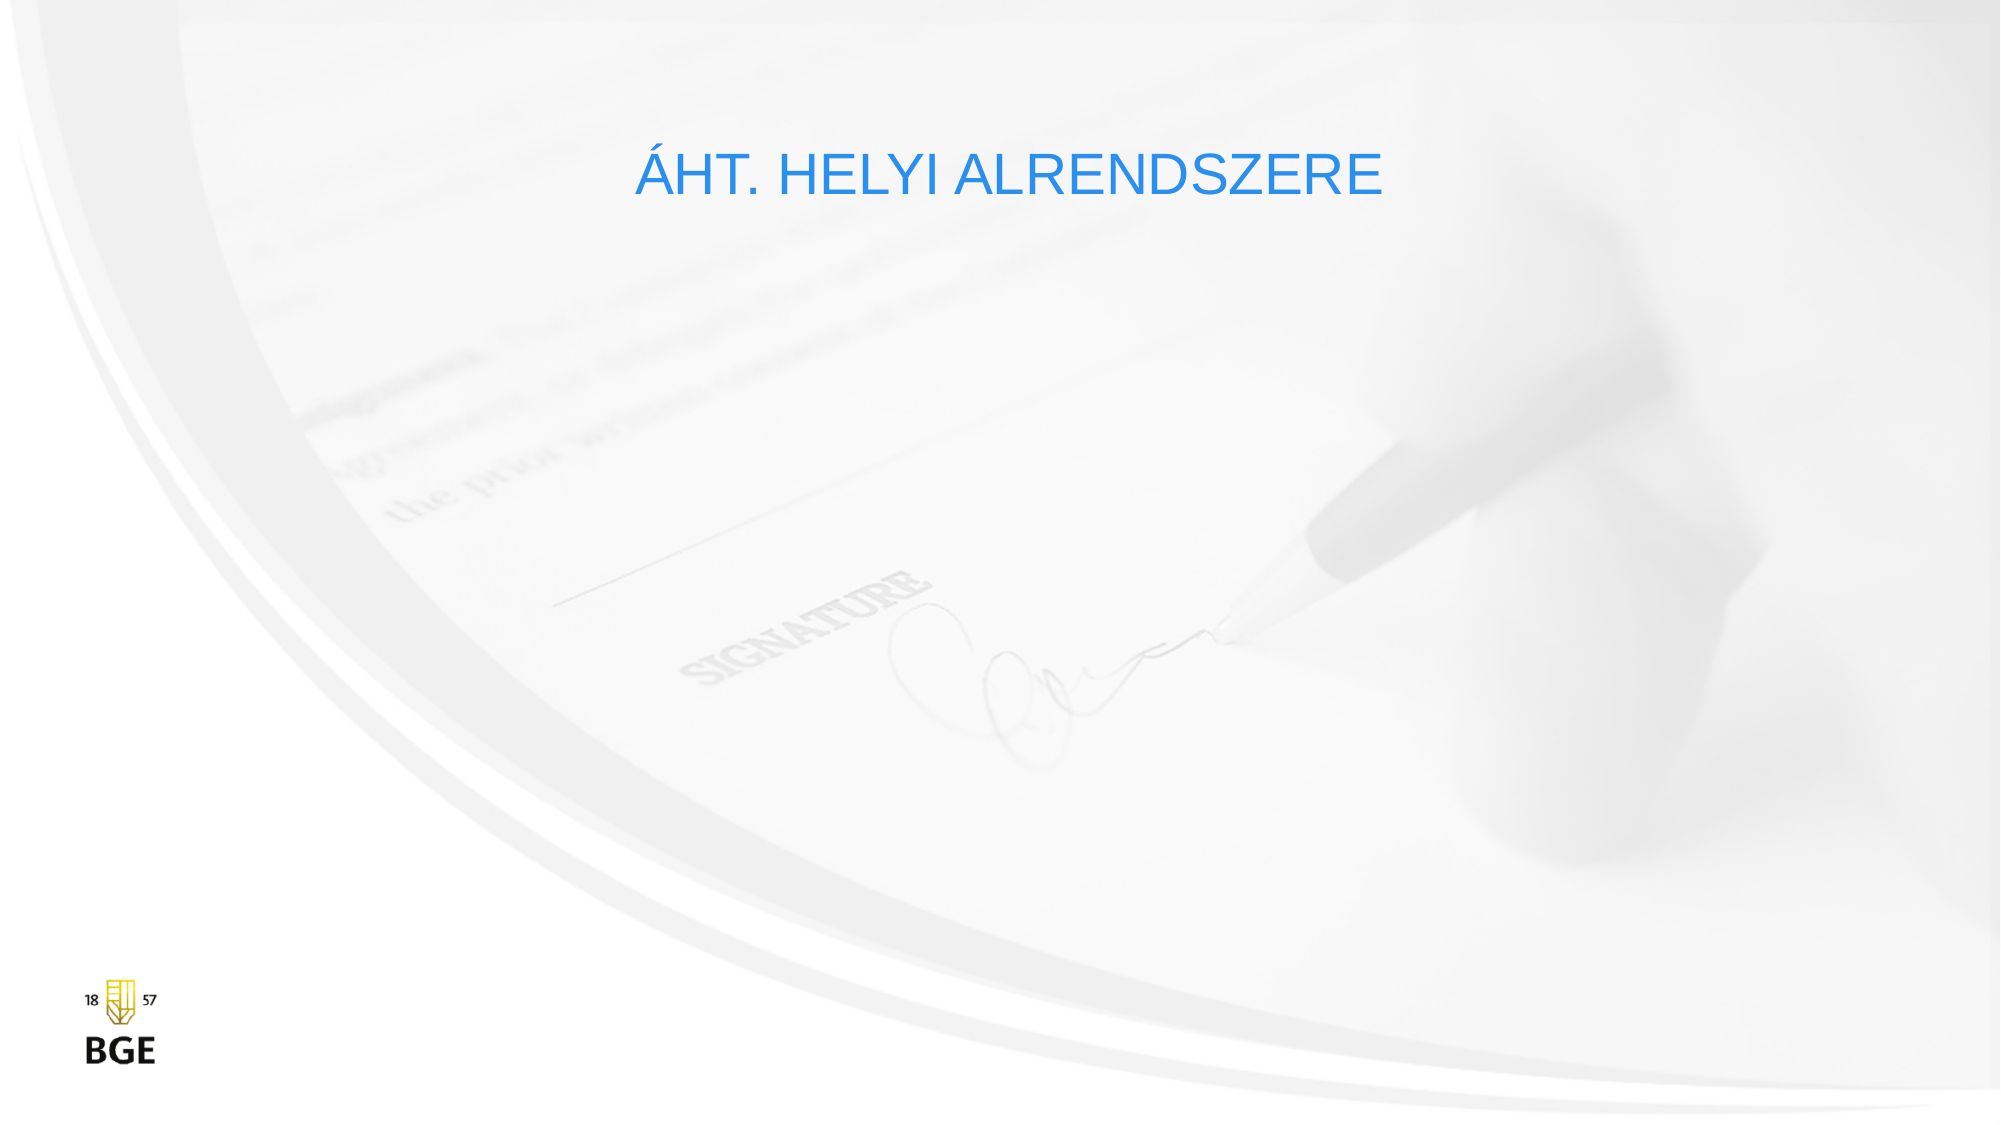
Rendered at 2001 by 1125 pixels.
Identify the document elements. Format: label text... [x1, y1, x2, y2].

picture [0, 0, 2001, 1125]
text_box ÁHT. HELYI ALRENDSZERE [620, 129, 1399, 214]
